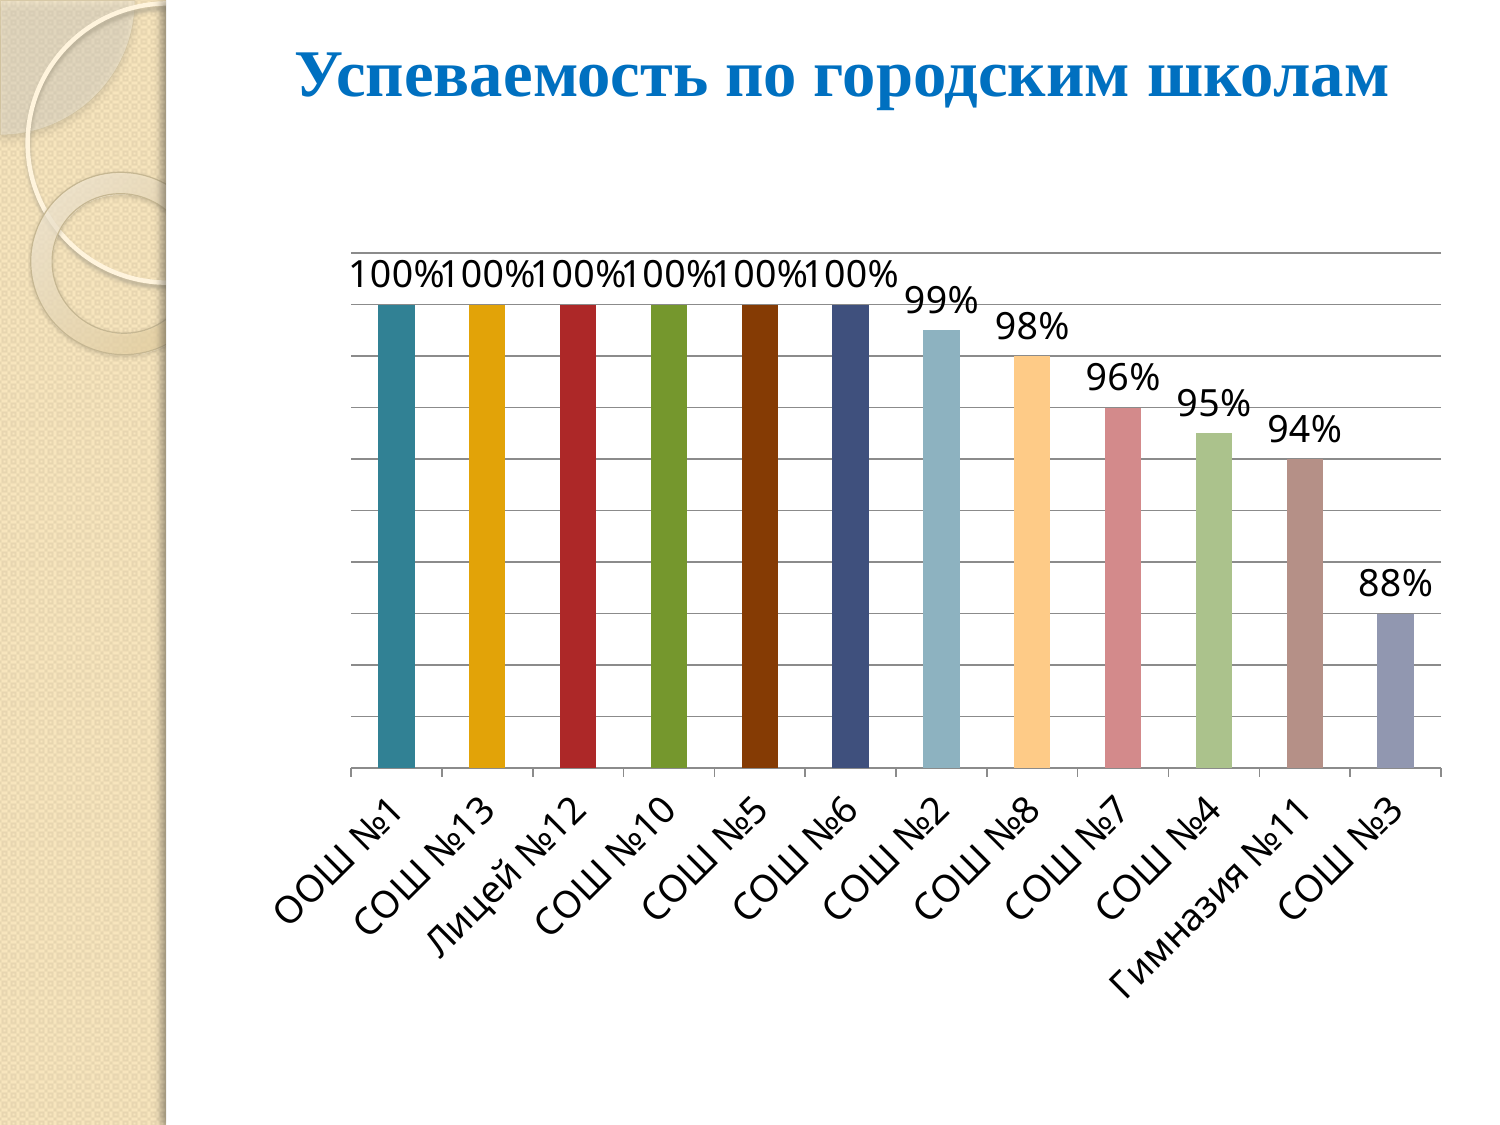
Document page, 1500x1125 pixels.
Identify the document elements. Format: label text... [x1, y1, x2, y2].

title Успеваемость по городским школам [246, 0, 1477, 164]
chart [235, 237, 1466, 1026]
